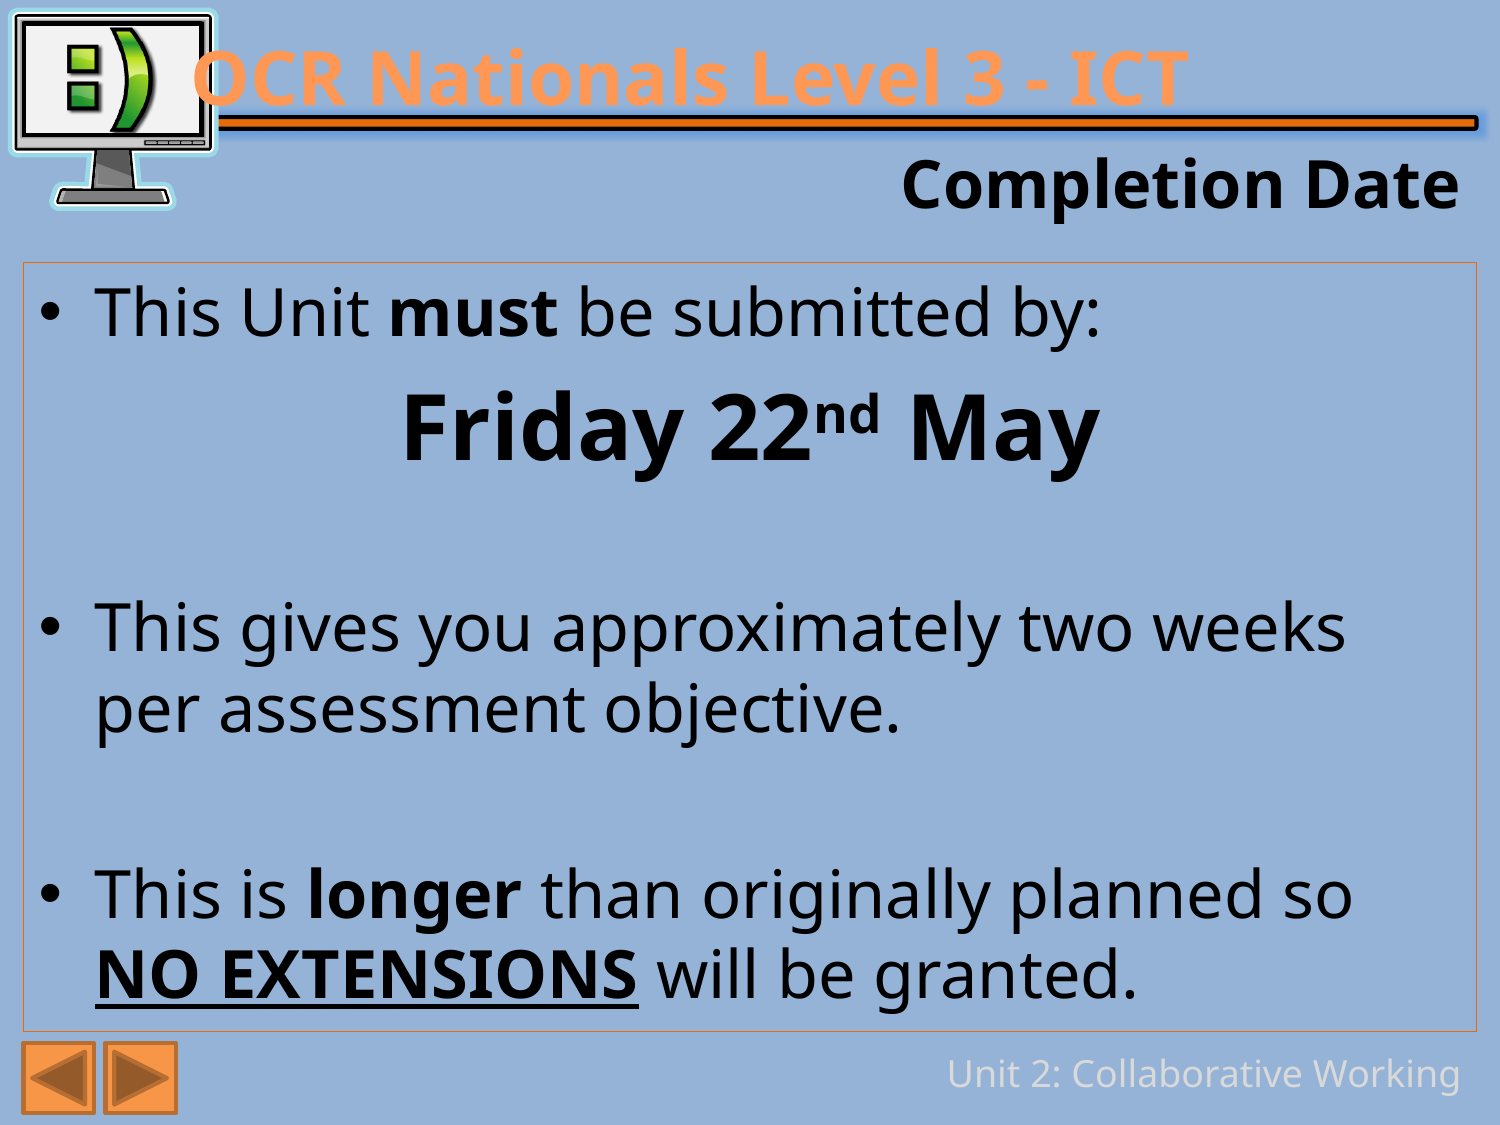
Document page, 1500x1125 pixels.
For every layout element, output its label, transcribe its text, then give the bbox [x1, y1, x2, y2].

picture [48, 21, 172, 139]
title Completion Date [187, 117, 1477, 247]
list This Unit must be submitted by: Friday 22nd May This gives you approximately two weeks per assessment objective. This is longer than originally planned so NO EXTENSIONS will be granted. [23, 262, 1477, 1032]
